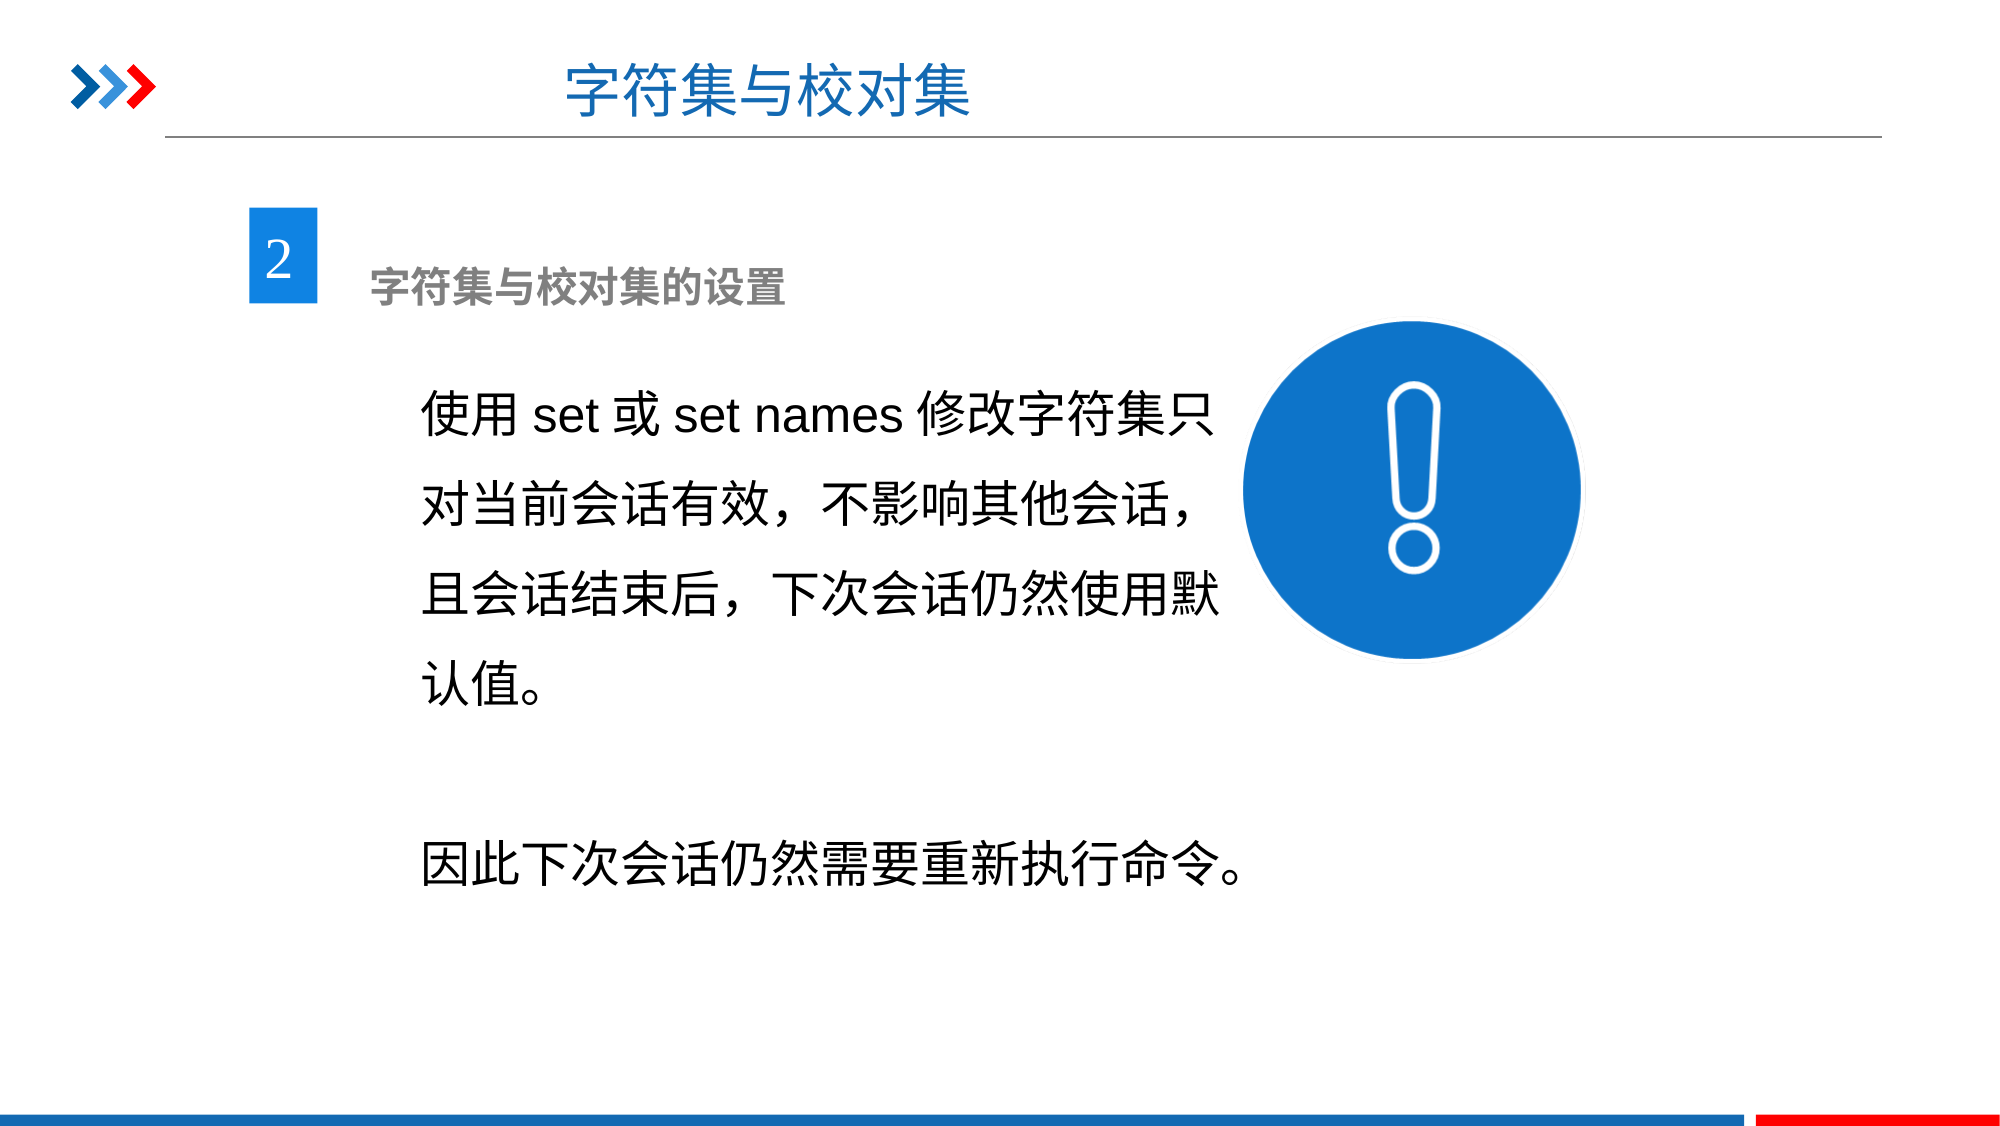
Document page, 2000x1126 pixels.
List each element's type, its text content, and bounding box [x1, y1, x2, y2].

text_box 使用set或set names修改字符集只对当前会话有效，不影响其他会话，且会话结束后，下次会话仍然使用默认值。 因此下次会话仍然需要重新执行命令。 [406, 344, 1269, 900]
text_box 字符集与校对集的设置 [319, 245, 1092, 320]
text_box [249, 207, 318, 304]
title 字符集与校对集 [521, 25, 1296, 153]
picture [1238, 286, 1684, 708]
